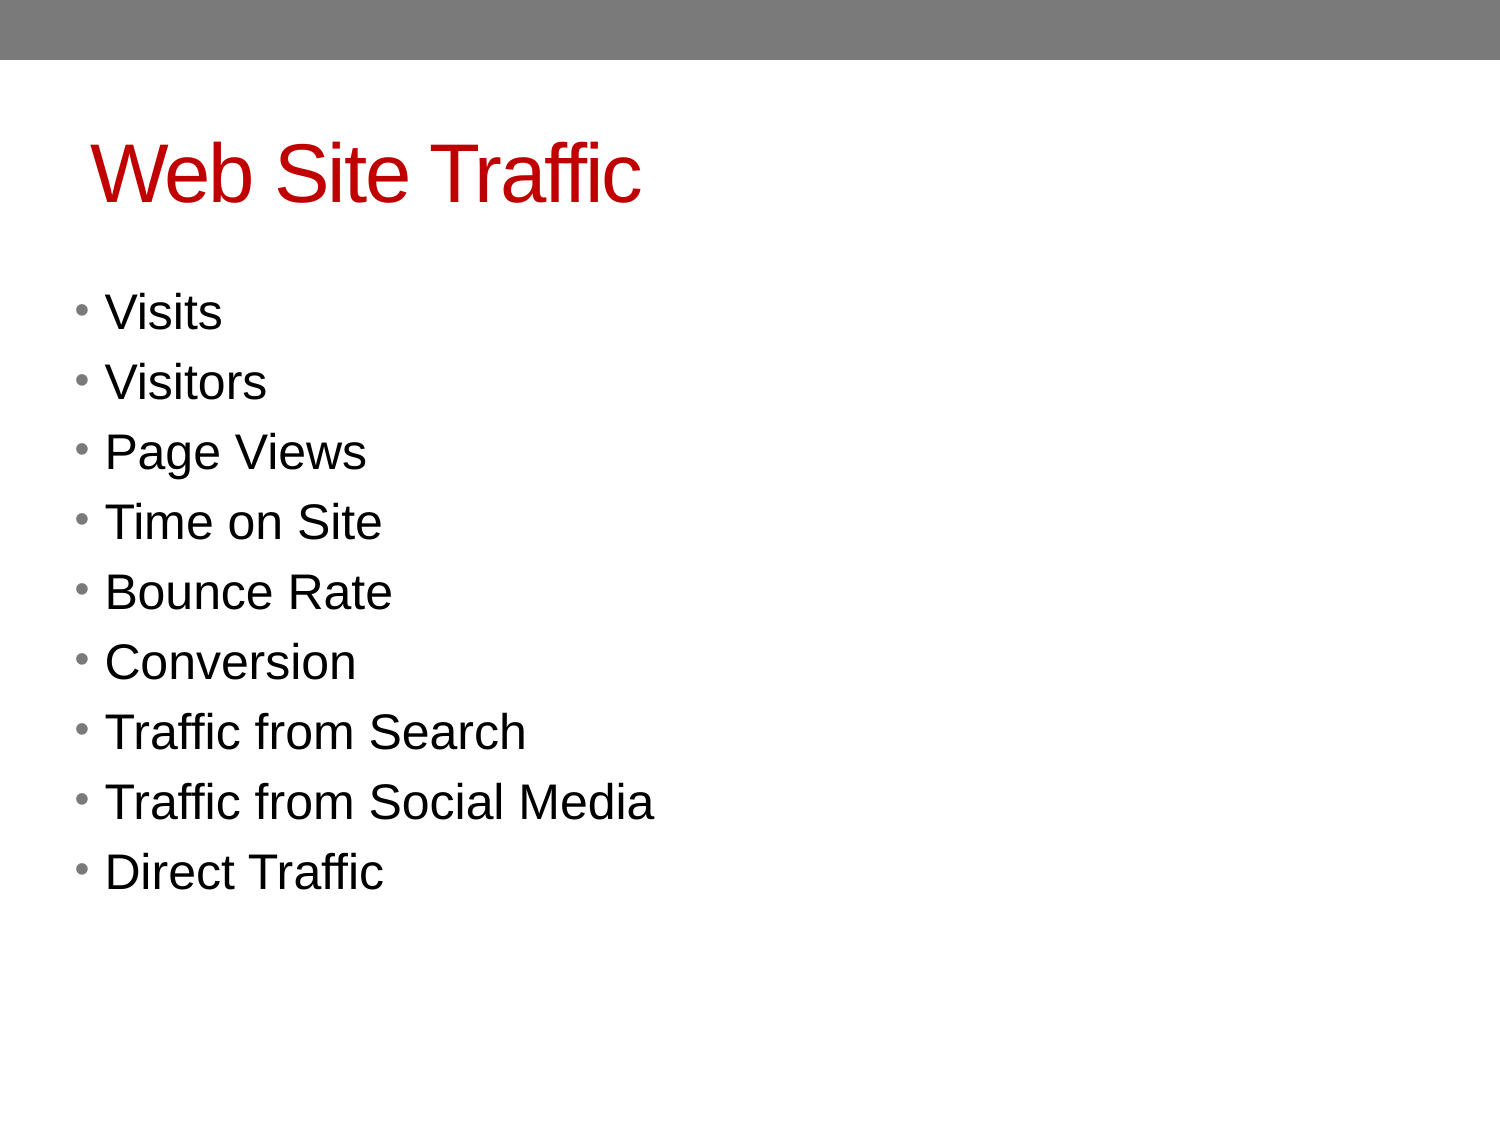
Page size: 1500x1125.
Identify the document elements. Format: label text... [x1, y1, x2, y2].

title Web Site Traffic [75, 87, 1425, 250]
text_box Visits Visitors Page Views Time on Site Bounce Rate Conversion Traffic from Search Traffic from Social Media Direct Traffic [74, 279, 1413, 900]
